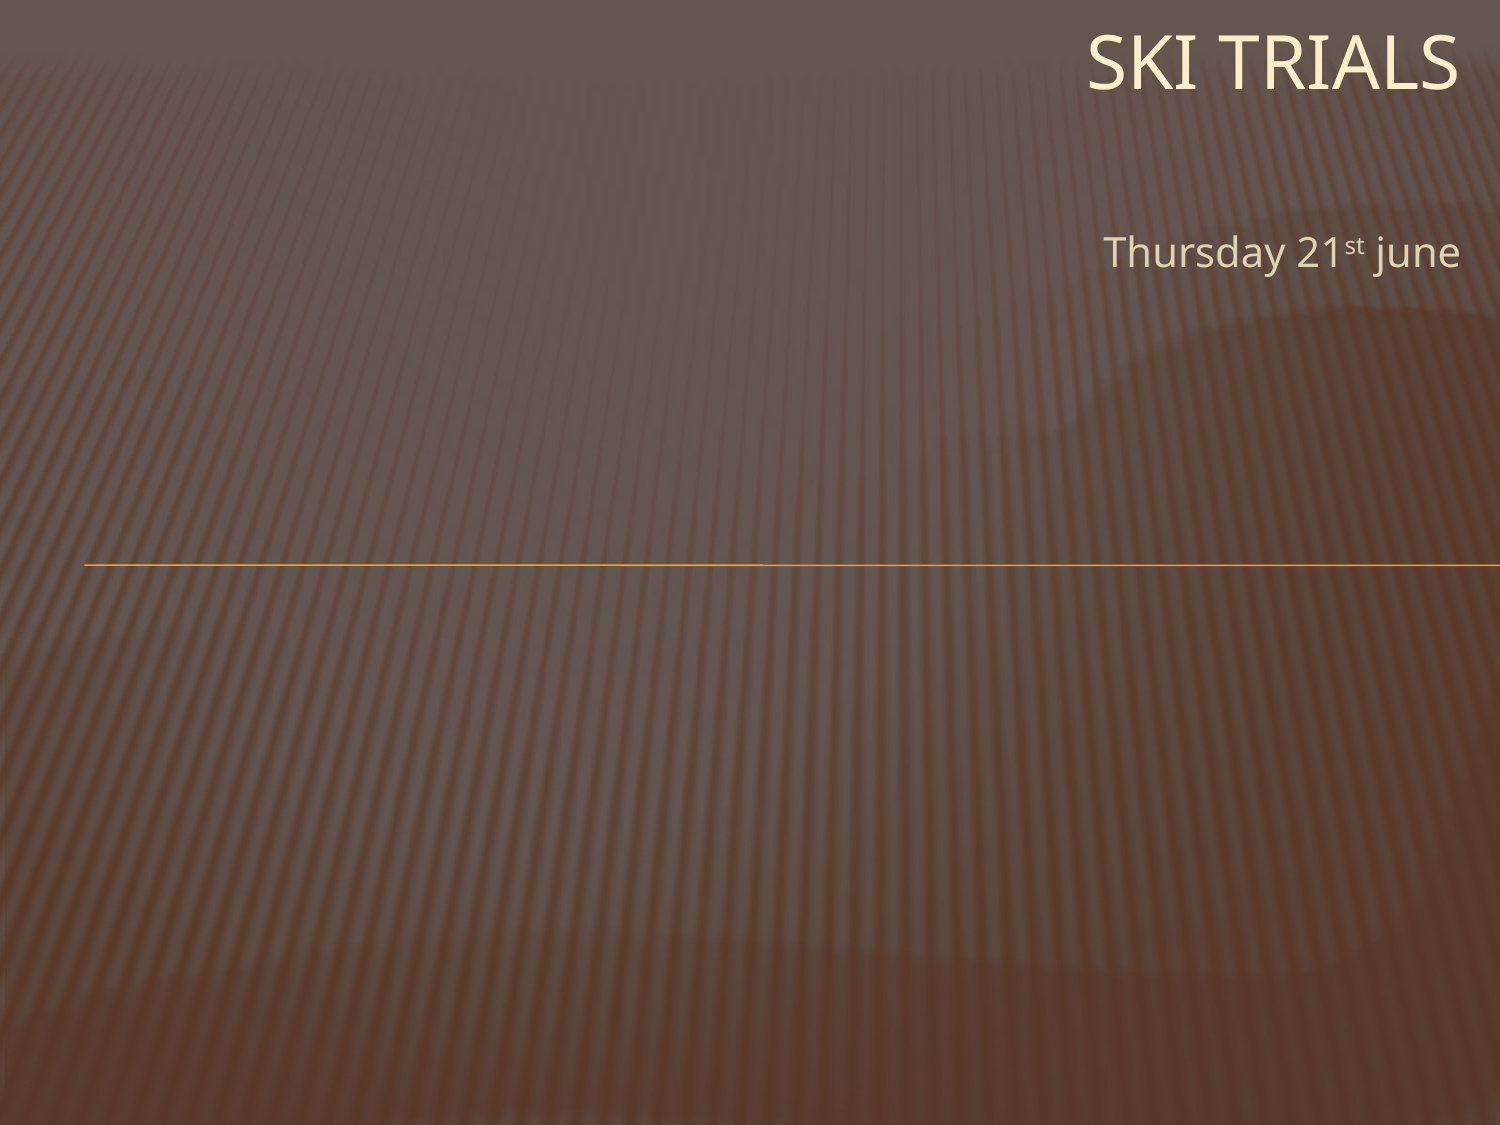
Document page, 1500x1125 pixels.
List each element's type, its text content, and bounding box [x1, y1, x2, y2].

text_box Thursday 21st june [88, 132, 1476, 283]
text_box SKI TRIALS [88, 7, 1476, 132]
